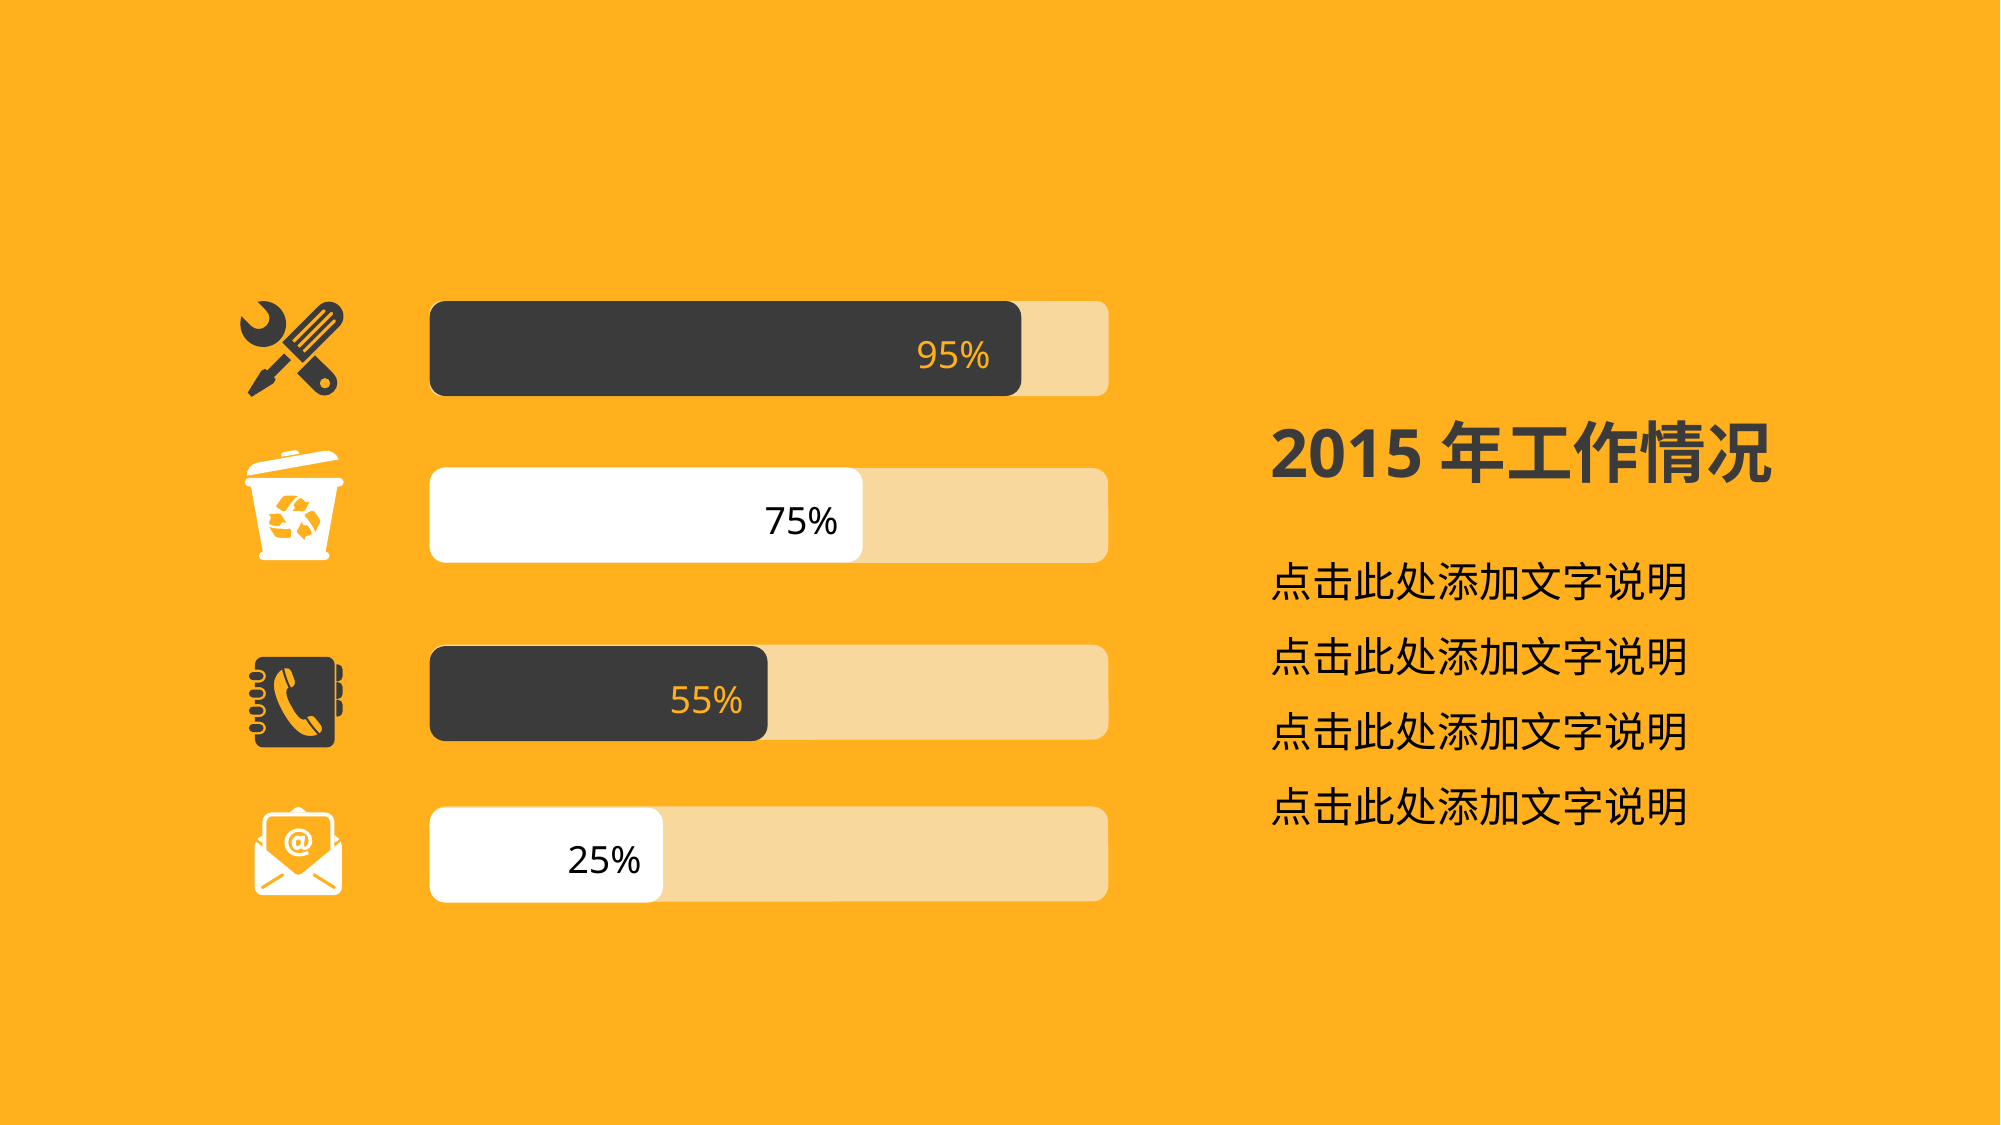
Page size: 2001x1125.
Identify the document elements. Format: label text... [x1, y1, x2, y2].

text_box [850, 467, 1109, 563]
text_box [429, 807, 663, 903]
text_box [244, 449, 344, 561]
text_box [429, 646, 768, 742]
text_box [441, 300, 1109, 397]
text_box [240, 299, 346, 397]
text_box [432, 806, 1109, 902]
text_box 95% [892, 323, 1015, 384]
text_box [248, 656, 343, 748]
text_box 2015年工作情况 [1255, 403, 1894, 498]
text_box 75% [740, 490, 863, 550]
text_box [431, 644, 1109, 740]
text_box 点击此处添加文字说明 点击此处添加文字说明 点击此处添加文字说明 点击此处添加文字说明 [1255, 523, 1978, 839]
text_box [0, 0, 2000, 1125]
text_box [429, 467, 863, 563]
text_box [429, 301, 1022, 397]
text_box 55% [645, 668, 768, 729]
text_box 25% [543, 828, 666, 889]
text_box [254, 806, 343, 896]
